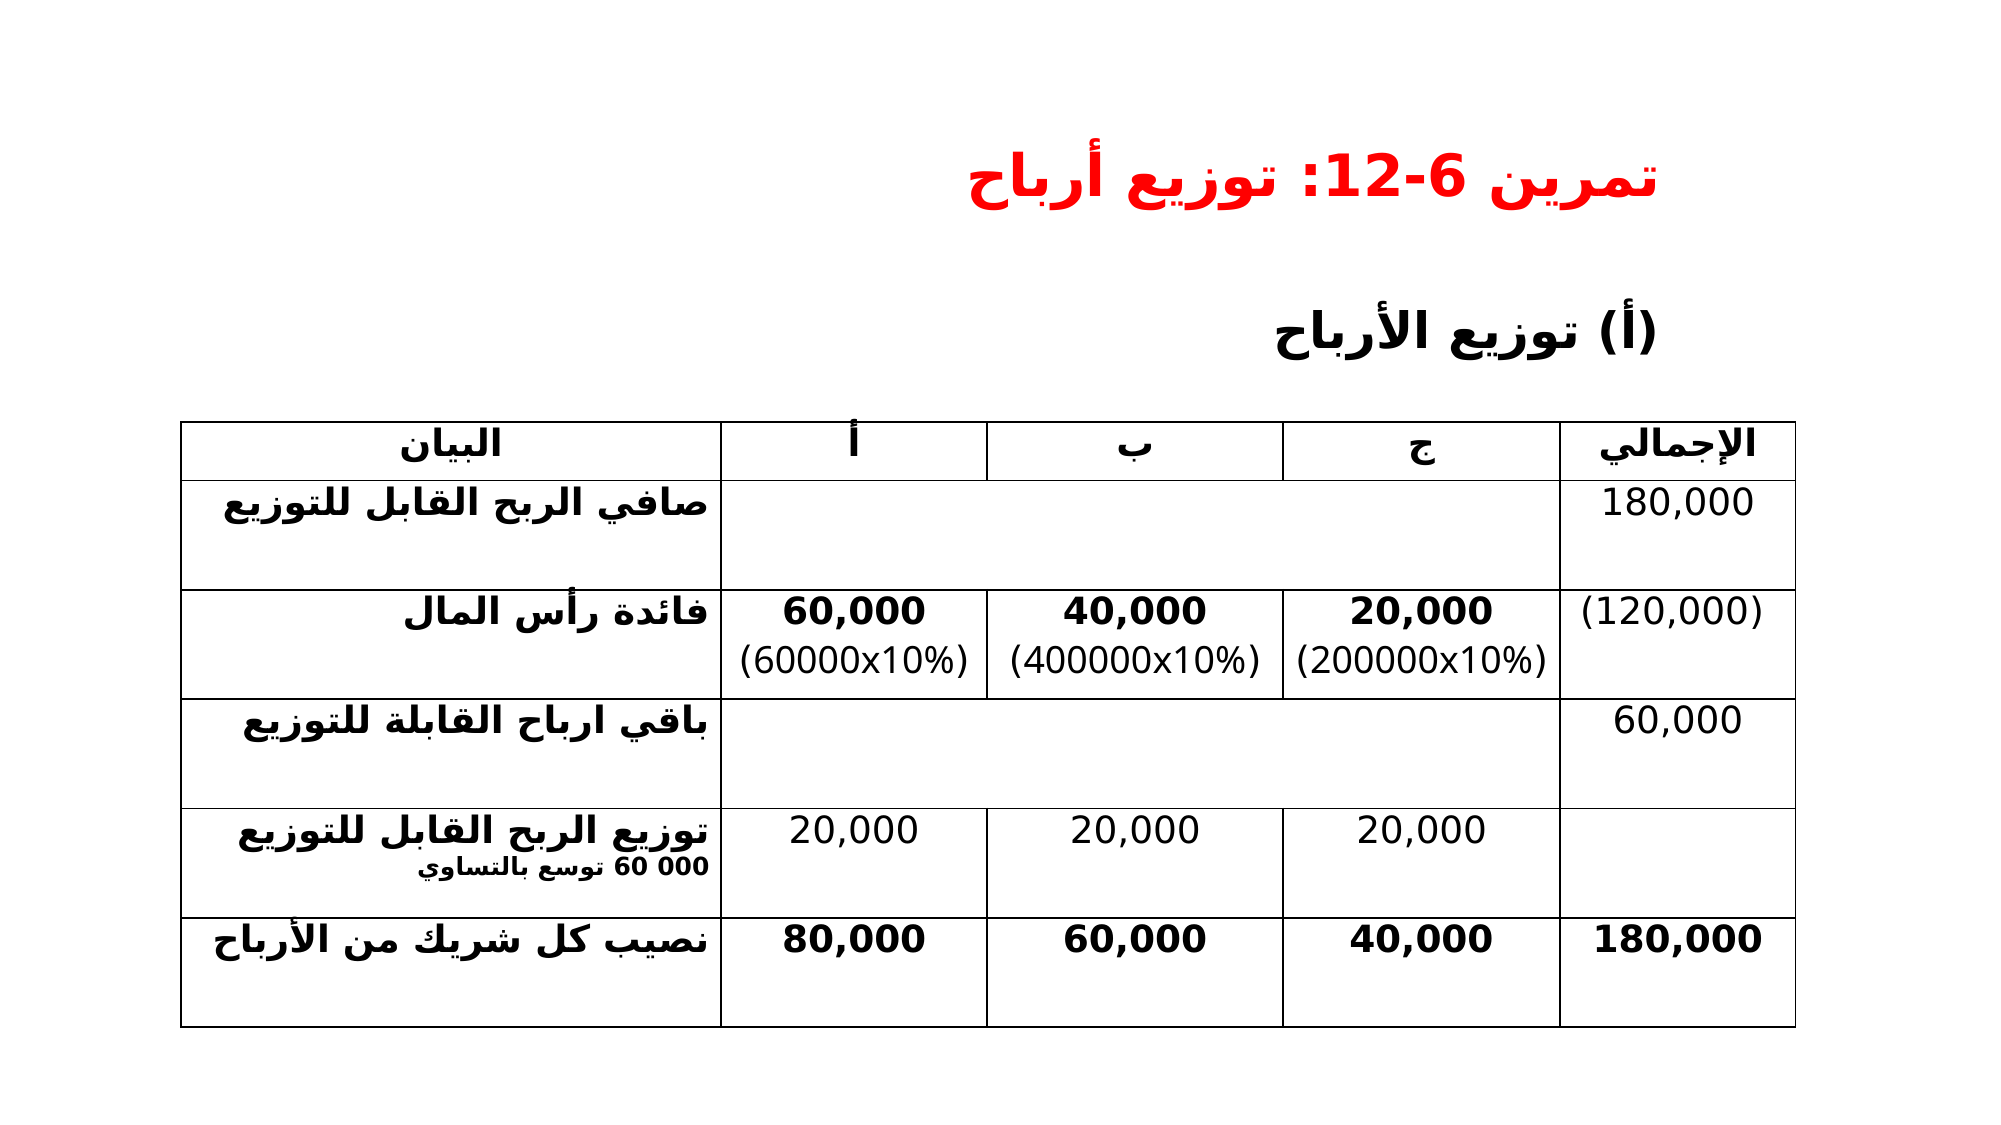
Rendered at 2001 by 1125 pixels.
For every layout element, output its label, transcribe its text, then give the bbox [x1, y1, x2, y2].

table_cell (120,000) [1561, 591, 1795, 698]
table_cell 20,000 [1284, 809, 1559, 917]
table_cell توزيع الربح القابل للتوزيع 000 60 توسع بالتساوي [182, 809, 720, 917]
table_cell 20,000 [722, 809, 986, 917]
table_cell [722, 481, 1559, 589]
table_cell صافي الربح القابل للتوزيع [182, 481, 720, 589]
table_cell 180,000 [1561, 481, 1795, 589]
table_header أ [722, 423, 986, 480]
table_cell 60,000 [988, 919, 1282, 1026]
table_cell باقي ارباح القابلة للتوزيع [182, 700, 720, 808]
table_header ج [1284, 423, 1559, 480]
table_cell 60,000 [1561, 700, 1795, 808]
list تمرين 6-12: توزيع أرباح (أ) توزيع الأرباح [324, 138, 1675, 265]
table_cell [722, 700, 1559, 808]
table_cell فائدة رأس المال [182, 591, 720, 698]
table_cell 60,000 (60000x10%) [722, 591, 986, 698]
table_cell 80,000 [722, 919, 986, 1026]
table_cell 20,000 [988, 809, 1282, 917]
table_header الإجمالي [1561, 423, 1795, 480]
table_header البيان [182, 423, 720, 480]
table_cell 20,000 (200000x10%) [1284, 591, 1559, 698]
table_cell [1561, 809, 1795, 917]
table_cell 180,000 [1561, 919, 1795, 1026]
table_cell 40,000 [1284, 919, 1559, 1026]
table_header ب [988, 423, 1282, 480]
table_cell 40,000 (400000x10%) [988, 591, 1282, 698]
table_cell نصيب كل شريك من الأرباح [182, 919, 720, 1026]
